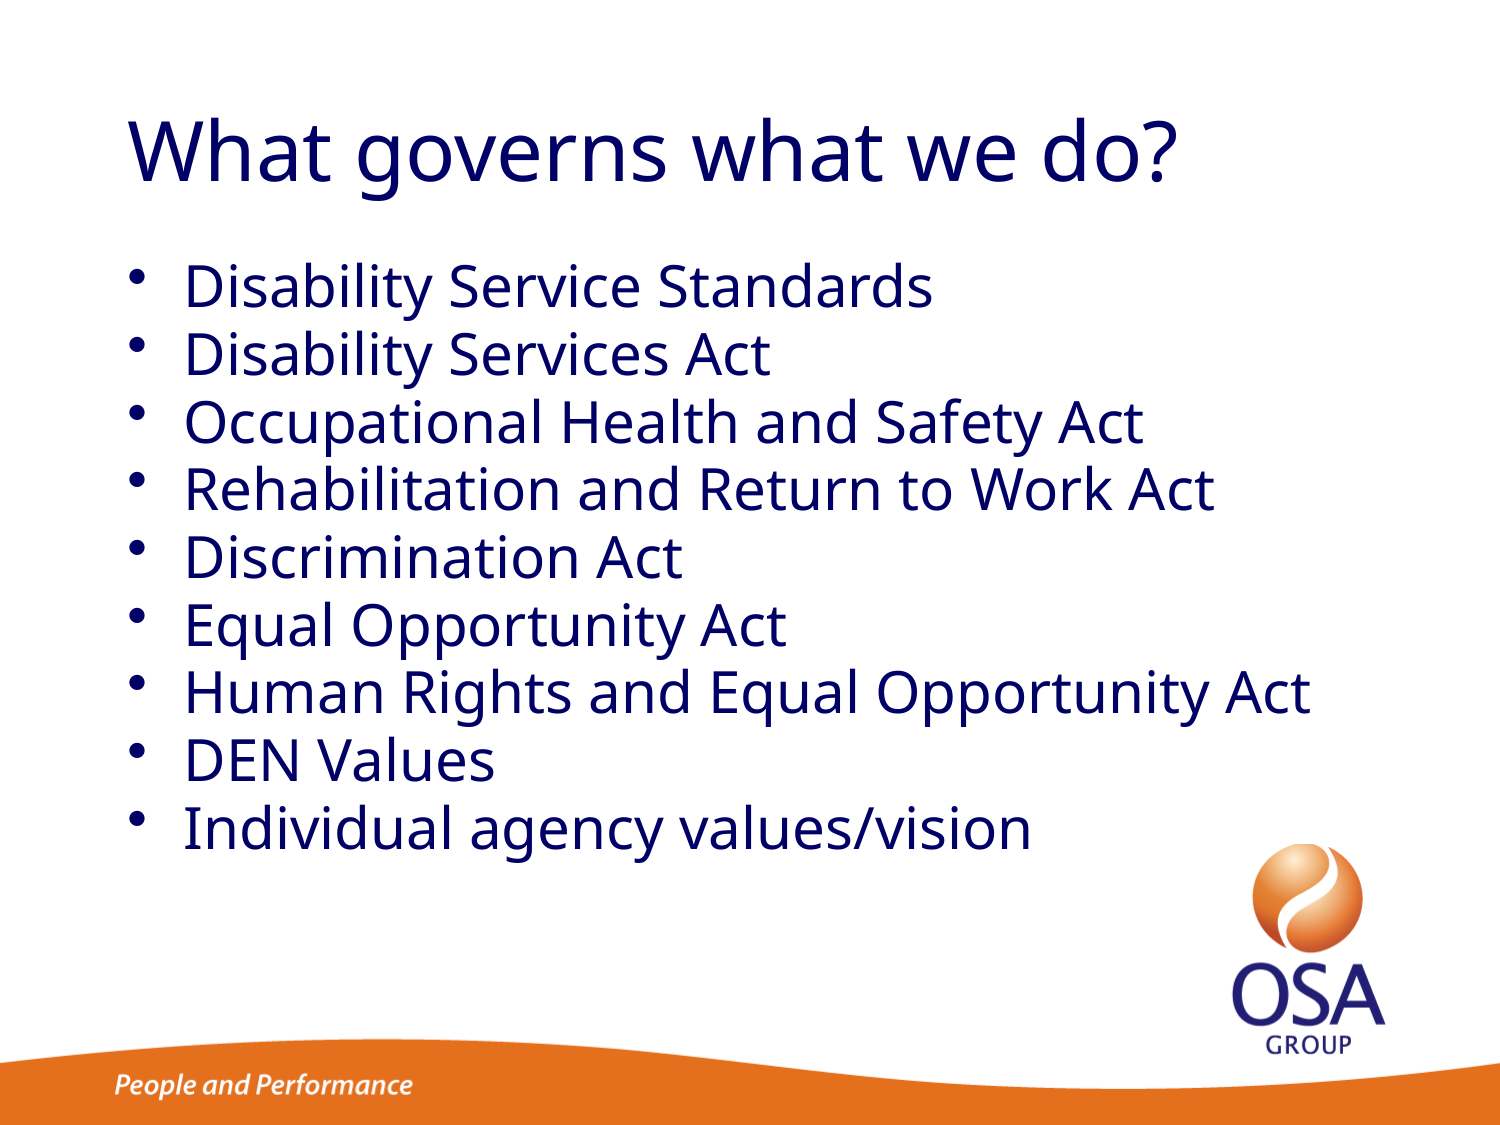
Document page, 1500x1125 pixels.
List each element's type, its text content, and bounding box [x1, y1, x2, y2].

title What governs what we do? [111, 54, 1388, 243]
list Disability Service Standards Disability Services Act Occupational Health and Safety Act Rehabilitation and Return to Work Act Discrimination Act Equal Opportunity Act Human Rights and Equal Opportunity Act DEN Values Individual agency values/vision [111, 255, 1388, 931]
picture [0, 844, 1500, 1125]
